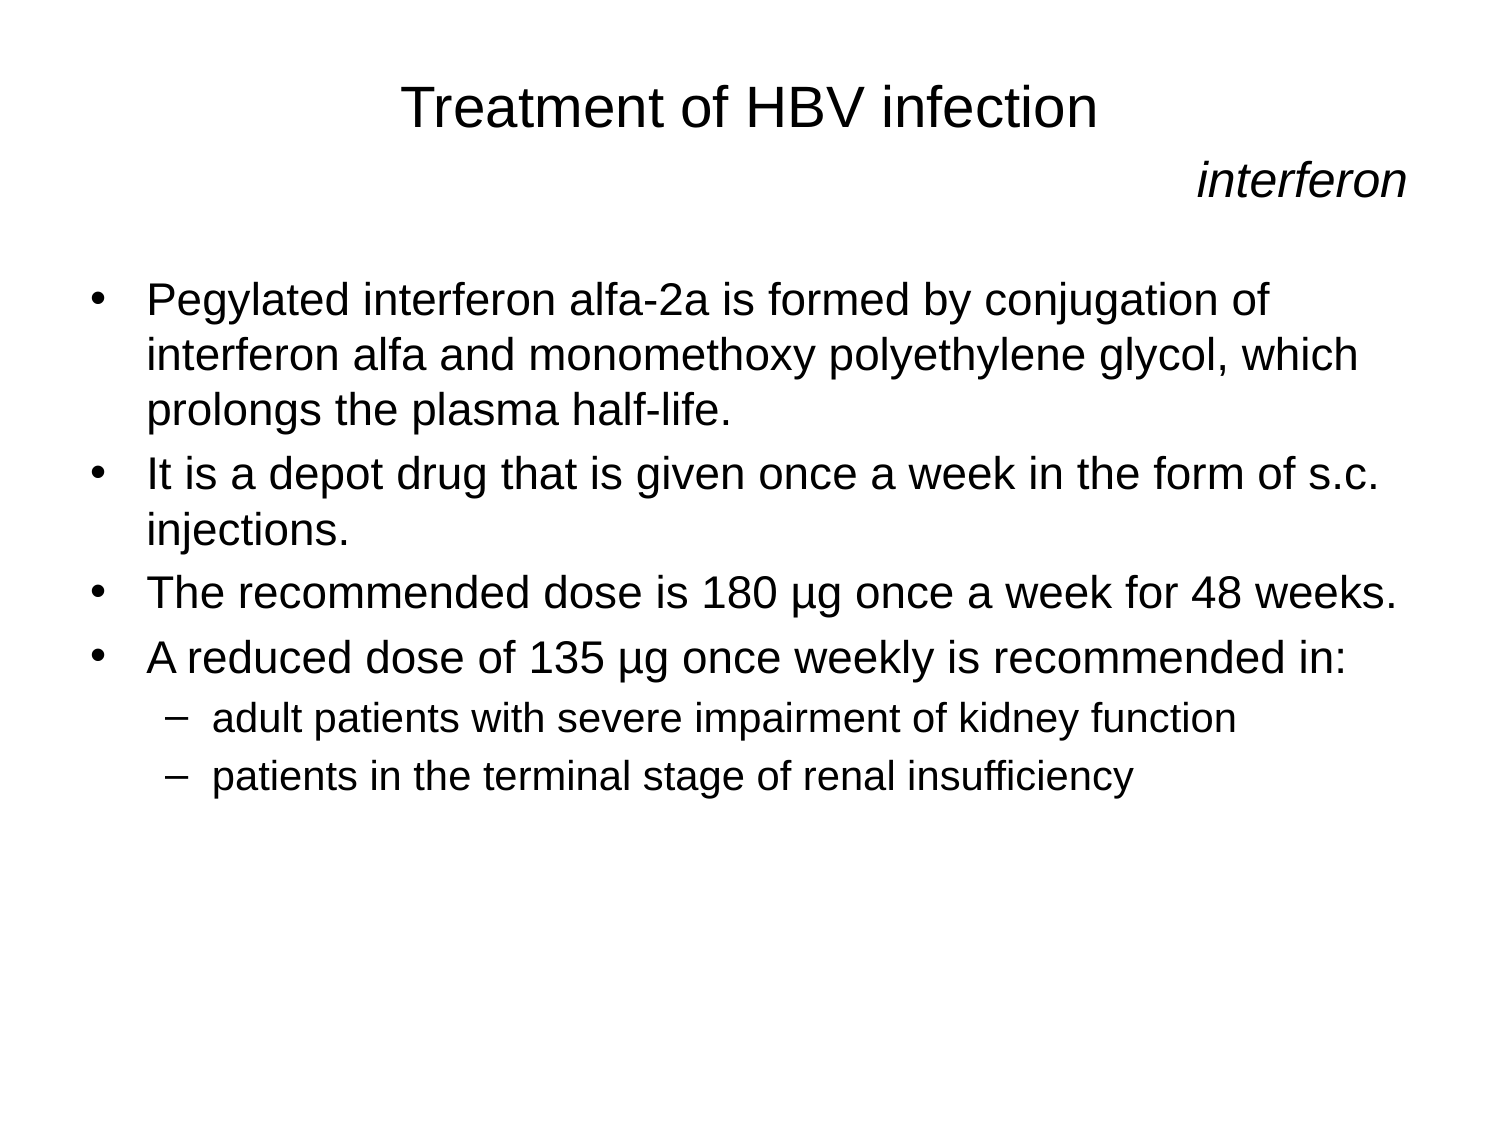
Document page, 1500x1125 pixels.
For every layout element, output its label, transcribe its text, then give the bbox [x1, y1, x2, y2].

title Treatment of HBV infection interferon [75, 45, 1425, 233]
list Pegylated interferon alfa-2a is formed by conjugation of interferon alfa and monomethoxy polyethylene glycol, which prolongs the plasma half-life. It is a depot drug that is given once a week in the form of s.c. injections. The recommended dose is 180 µg once a week for 48 weeks. A reduced dose of 135 µg once weekly is recommended in: adult patients with severe impairment of kidney function patients in the terminal stage of renal insufficiency [75, 262, 1425, 1005]
